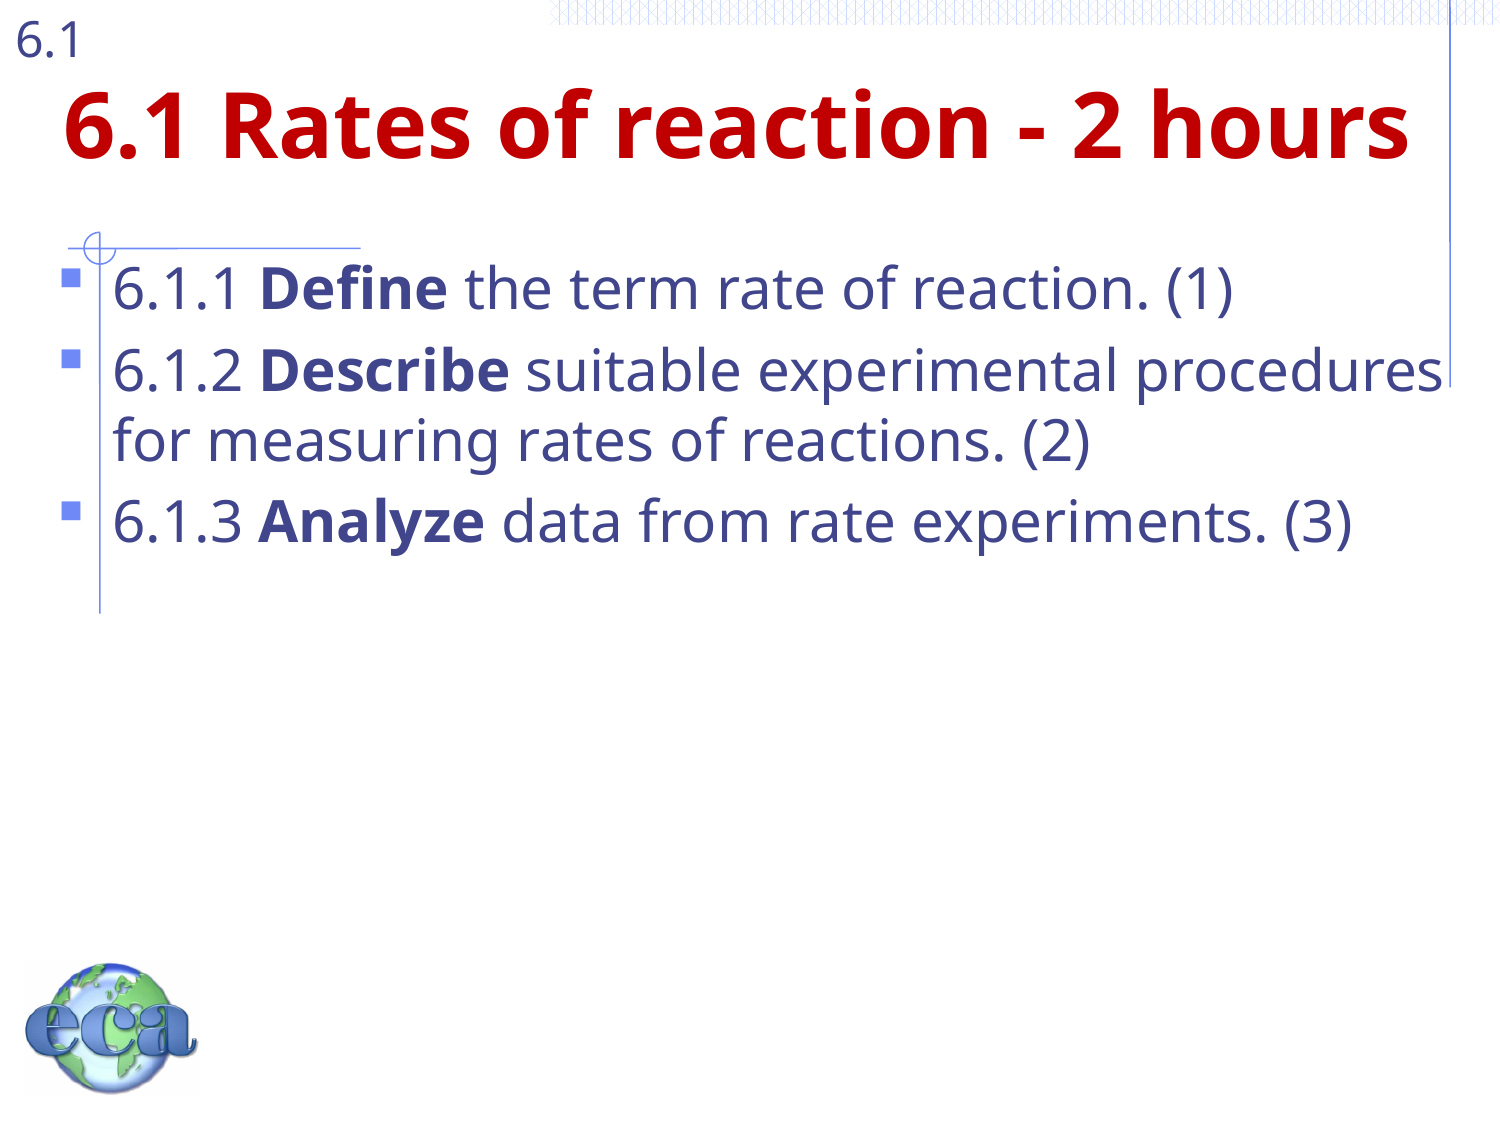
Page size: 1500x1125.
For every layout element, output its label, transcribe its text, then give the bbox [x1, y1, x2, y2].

title 6.1 Rates of reaction - 2 hours [17, 49, 1483, 185]
picture [23, 960, 200, 1096]
list 6.1.1 Define the term rate of reaction. (1) 6.1.2 Describe suitable experimental procedures for measuring rates of reactions. (2) 6.1.3 Analyze data from rate experiments. (3) [41, 243, 1471, 965]
